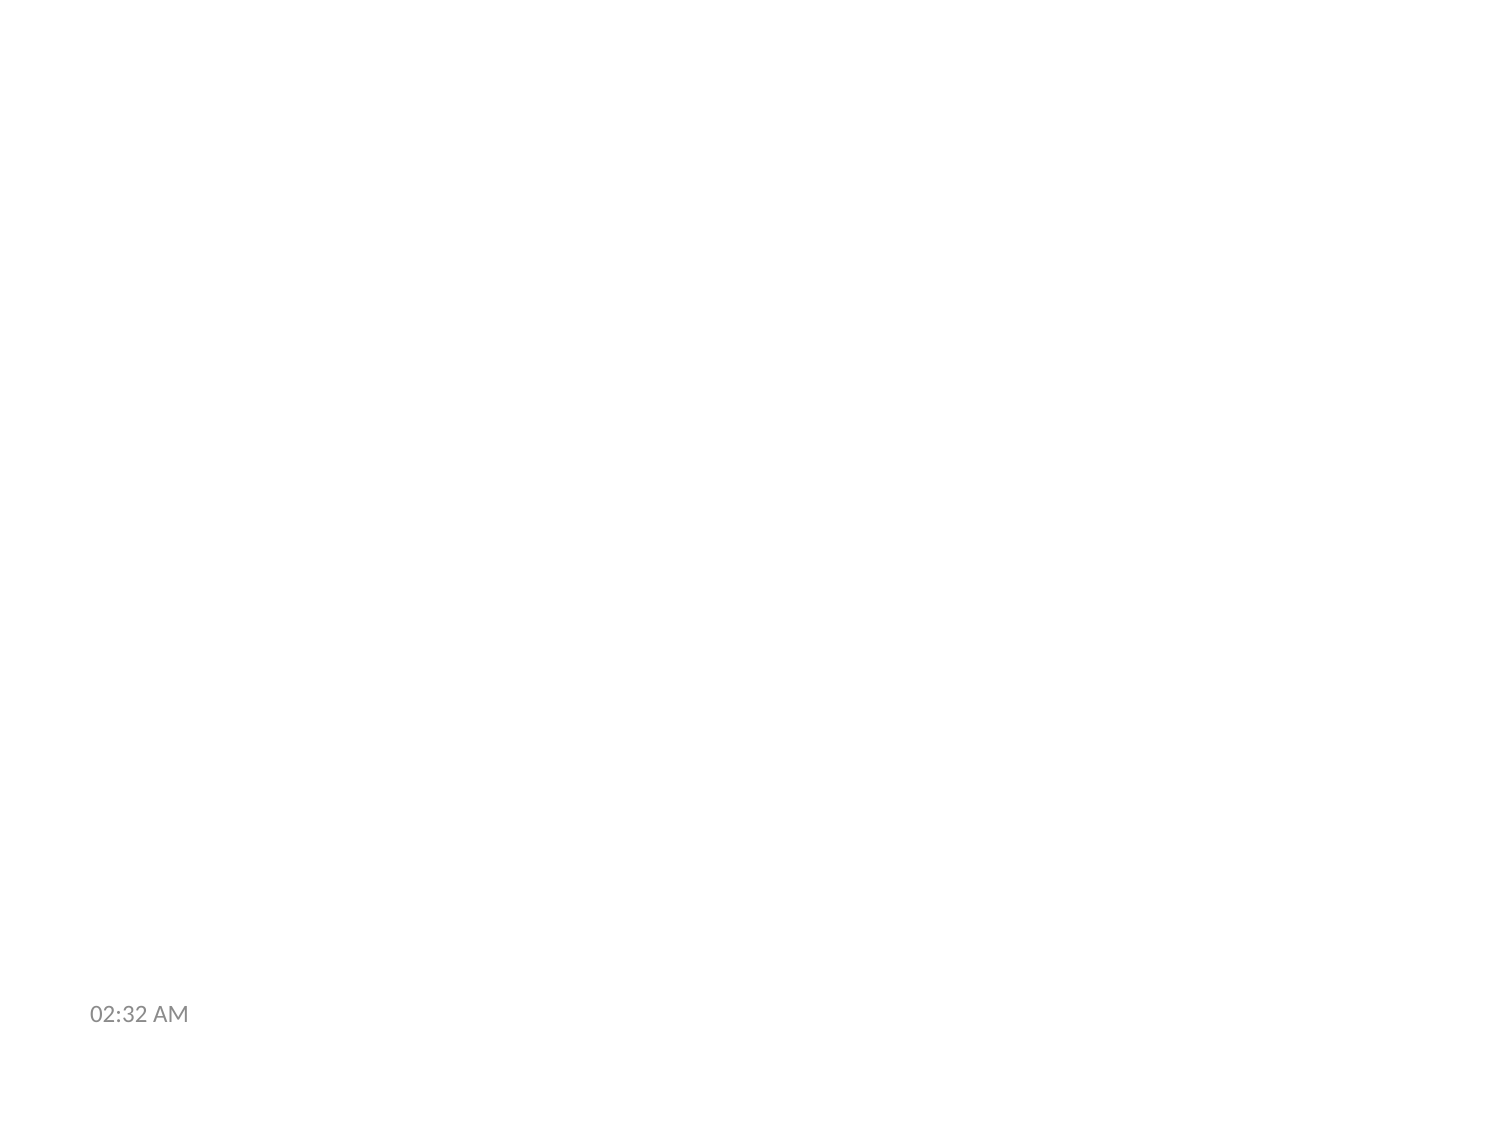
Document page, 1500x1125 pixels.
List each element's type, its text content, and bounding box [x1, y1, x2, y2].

text_box 3:35 PM [75, 982, 425, 1043]
